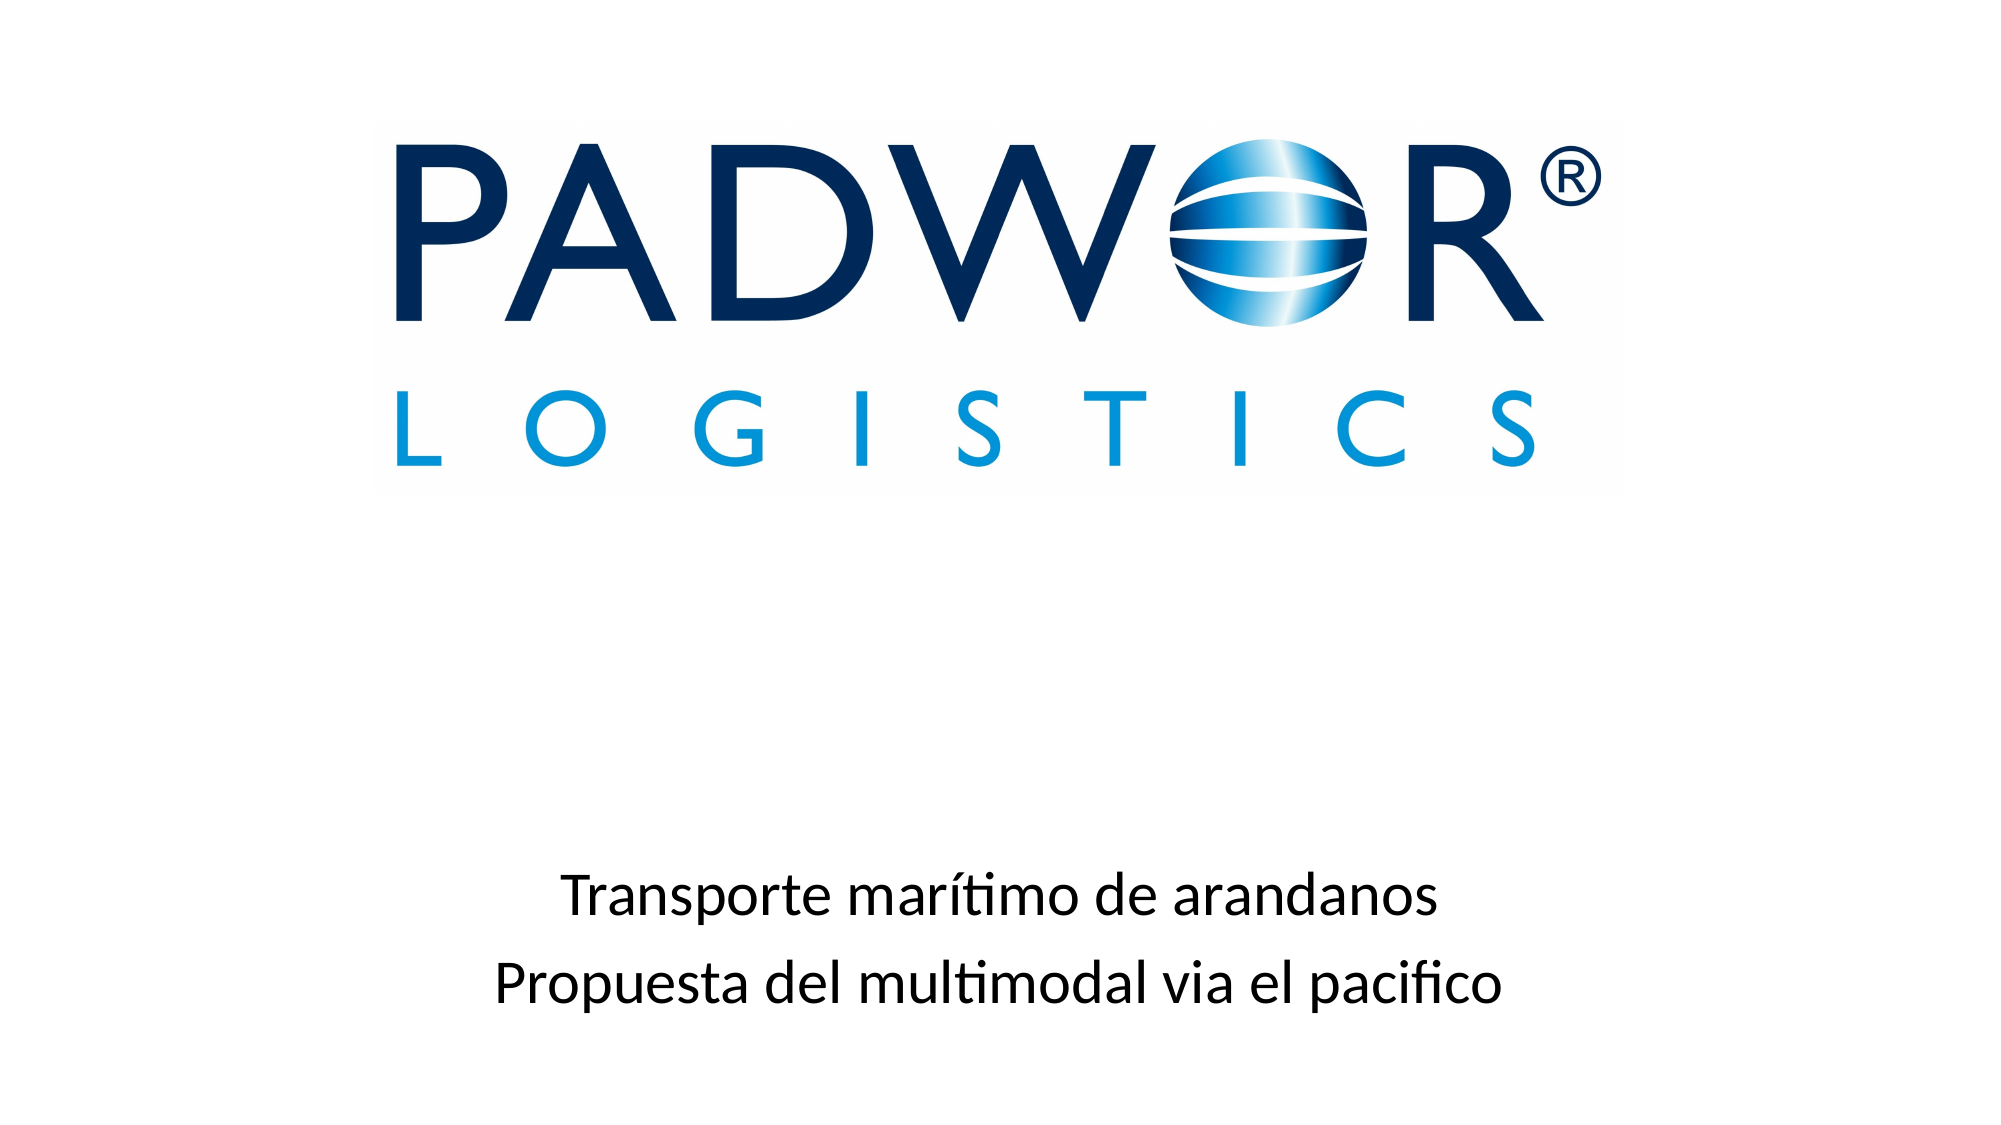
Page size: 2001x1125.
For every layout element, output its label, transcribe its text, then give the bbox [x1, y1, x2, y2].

subtitle Transporte marítimo de arandanos Propuesta del multimodal via el pacifico [249, 853, 1750, 1030]
picture [372, 122, 1628, 495]
